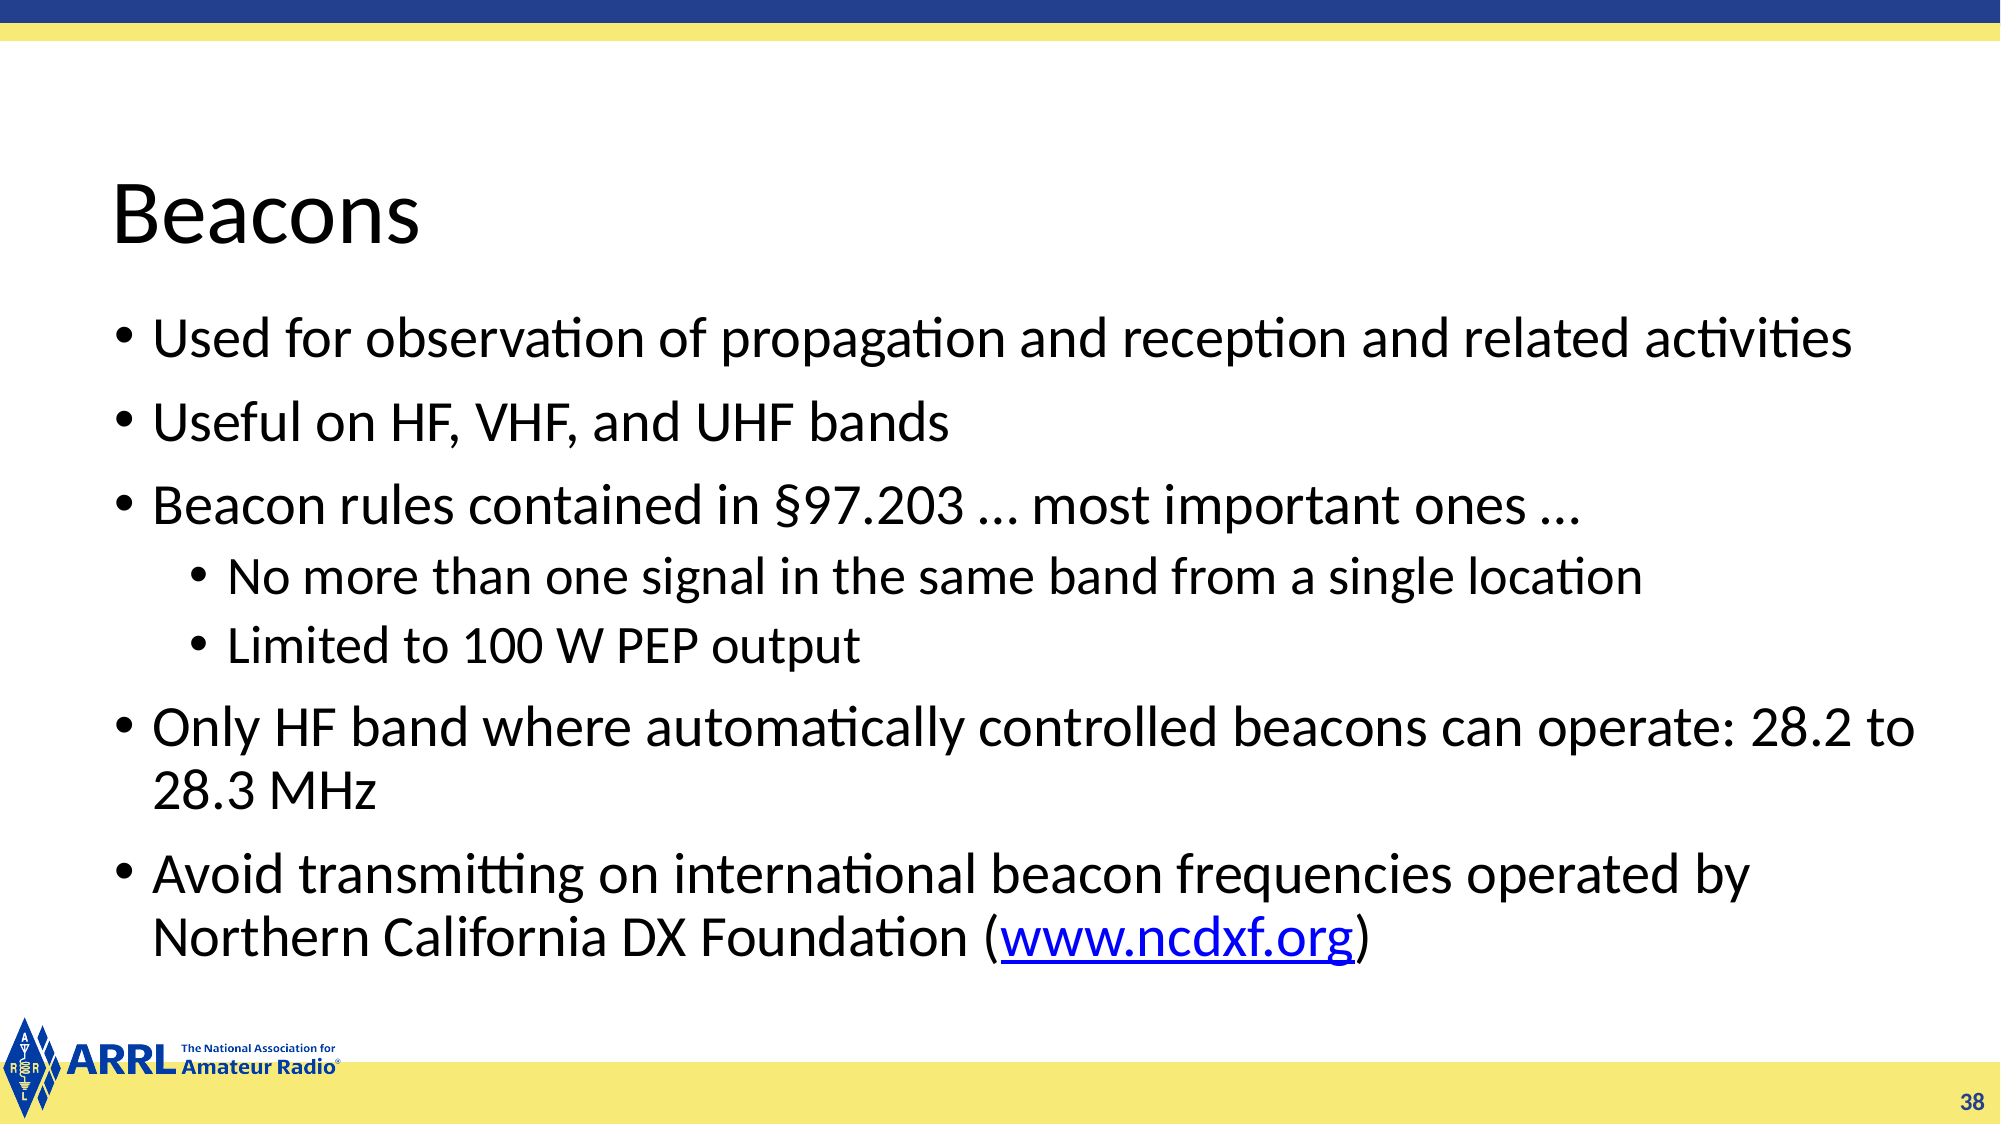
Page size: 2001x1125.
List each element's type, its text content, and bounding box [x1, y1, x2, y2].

title Beacons [96, 156, 1897, 301]
list Used for observation of propagation and reception and related activities Useful on HF, VHF, and UHF bands Beacon rules contained in §97.203 … most important ones … No more than one signal in the same band from a single location Limited to 100 W PEP output Only HF band where automatically controlled beacons can operate: 28.2 to 28.3 MHz Avoid transmitting on international beacon frequencies operated by Northern California DX Foundation (www.ncdxf.org) [99, 299, 1938, 1018]
picture [1, 1015, 342, 1121]
